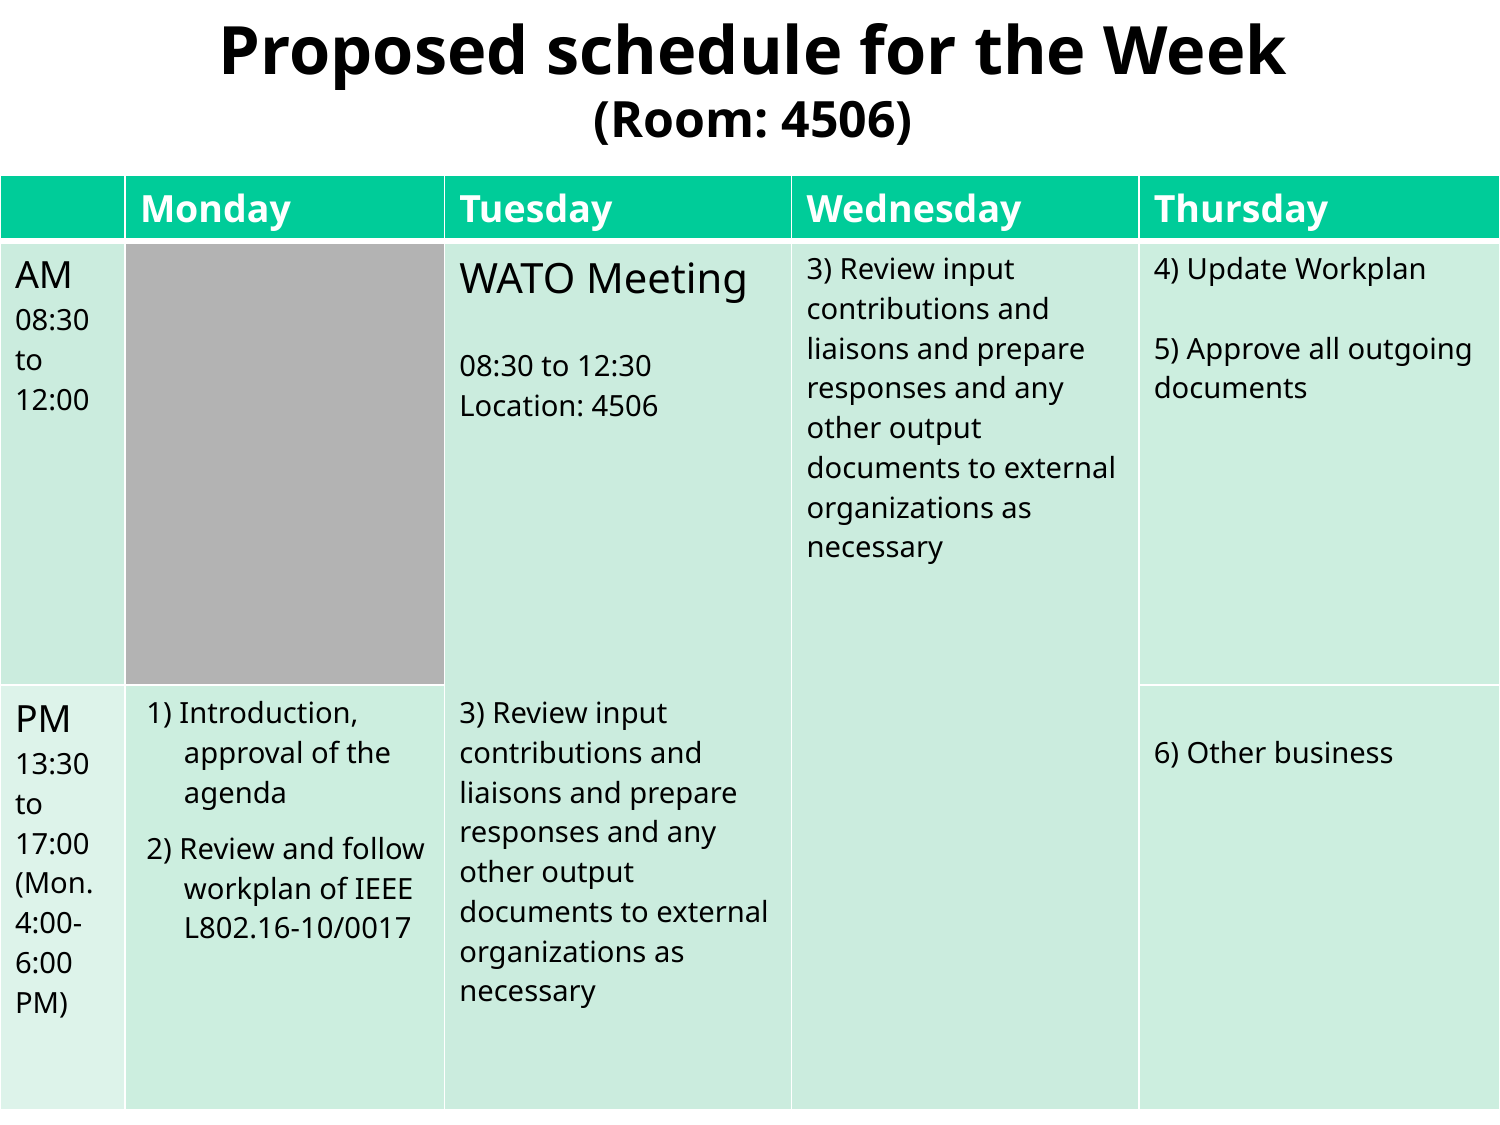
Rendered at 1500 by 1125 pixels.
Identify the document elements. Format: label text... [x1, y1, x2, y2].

table_cell [126, 244, 444, 684]
table_header Thursday [1140, 176, 1499, 238]
title Proposed schedule for the Week (Room: 4506) [75, 0, 1425, 143]
table_header [1, 176, 124, 238]
table_header Tuesday [445, 176, 791, 238]
table_cell 1) Introduction, approval of the agenda 2) Review and follow workplan of IEEE L802.16-10/0017 [126, 686, 444, 1109]
table_cell 3) Review input contributions and liaisons and prepare responses and any other output documents to external organizations as necessary [792, 244, 1138, 1109]
table_cell 6) Other business [1140, 686, 1499, 1109]
table_cell PM 13:30 to 17:00 (Mon. 4:00-6:00 PM) [1, 686, 124, 1109]
table_cell 3) Review input contributions and liaisons and prepare responses and any other output documents to external organizations as necessary [445, 685, 791, 1109]
table_cell WATO Meeting 08:30 to 12:30 Location: 4506 [445, 244, 791, 685]
table_cell 4) Update Workplan 5) Approve all outgoing documents [1140, 244, 1499, 684]
table_cell AM 08:30 to 12:00 [1, 244, 124, 684]
table_header Wednesday [792, 176, 1138, 238]
table_header Monday [126, 176, 444, 238]
